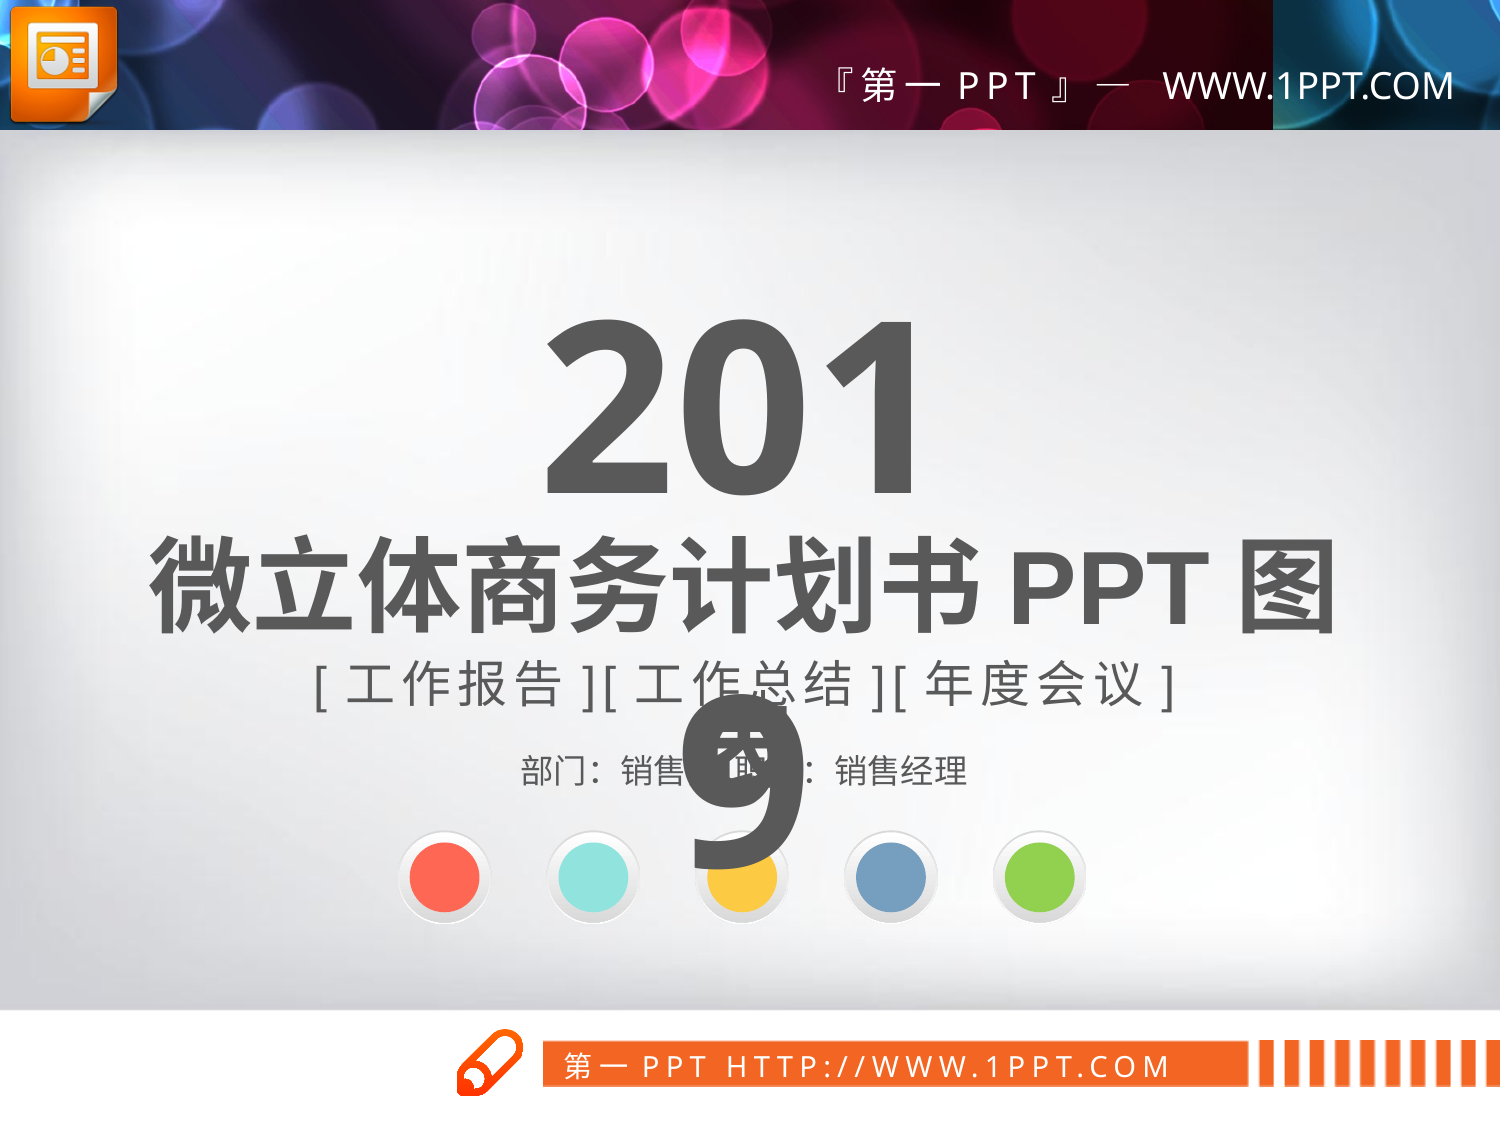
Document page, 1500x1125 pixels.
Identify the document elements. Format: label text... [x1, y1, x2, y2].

text_box 微立体商务计划书PPT图表 [88, 476, 481, 816]
text_box 2019 [481, 160, 1008, 923]
picture [0, 0, 1500, 1012]
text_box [694, 830, 790, 925]
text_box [546, 830, 641, 925]
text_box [992, 830, 1087, 925]
picture [543, 1040, 1500, 1087]
text_box 微立体商务计划书PPT图表 [1008, 476, 1400, 816]
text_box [843, 830, 939, 925]
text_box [397, 830, 492, 925]
